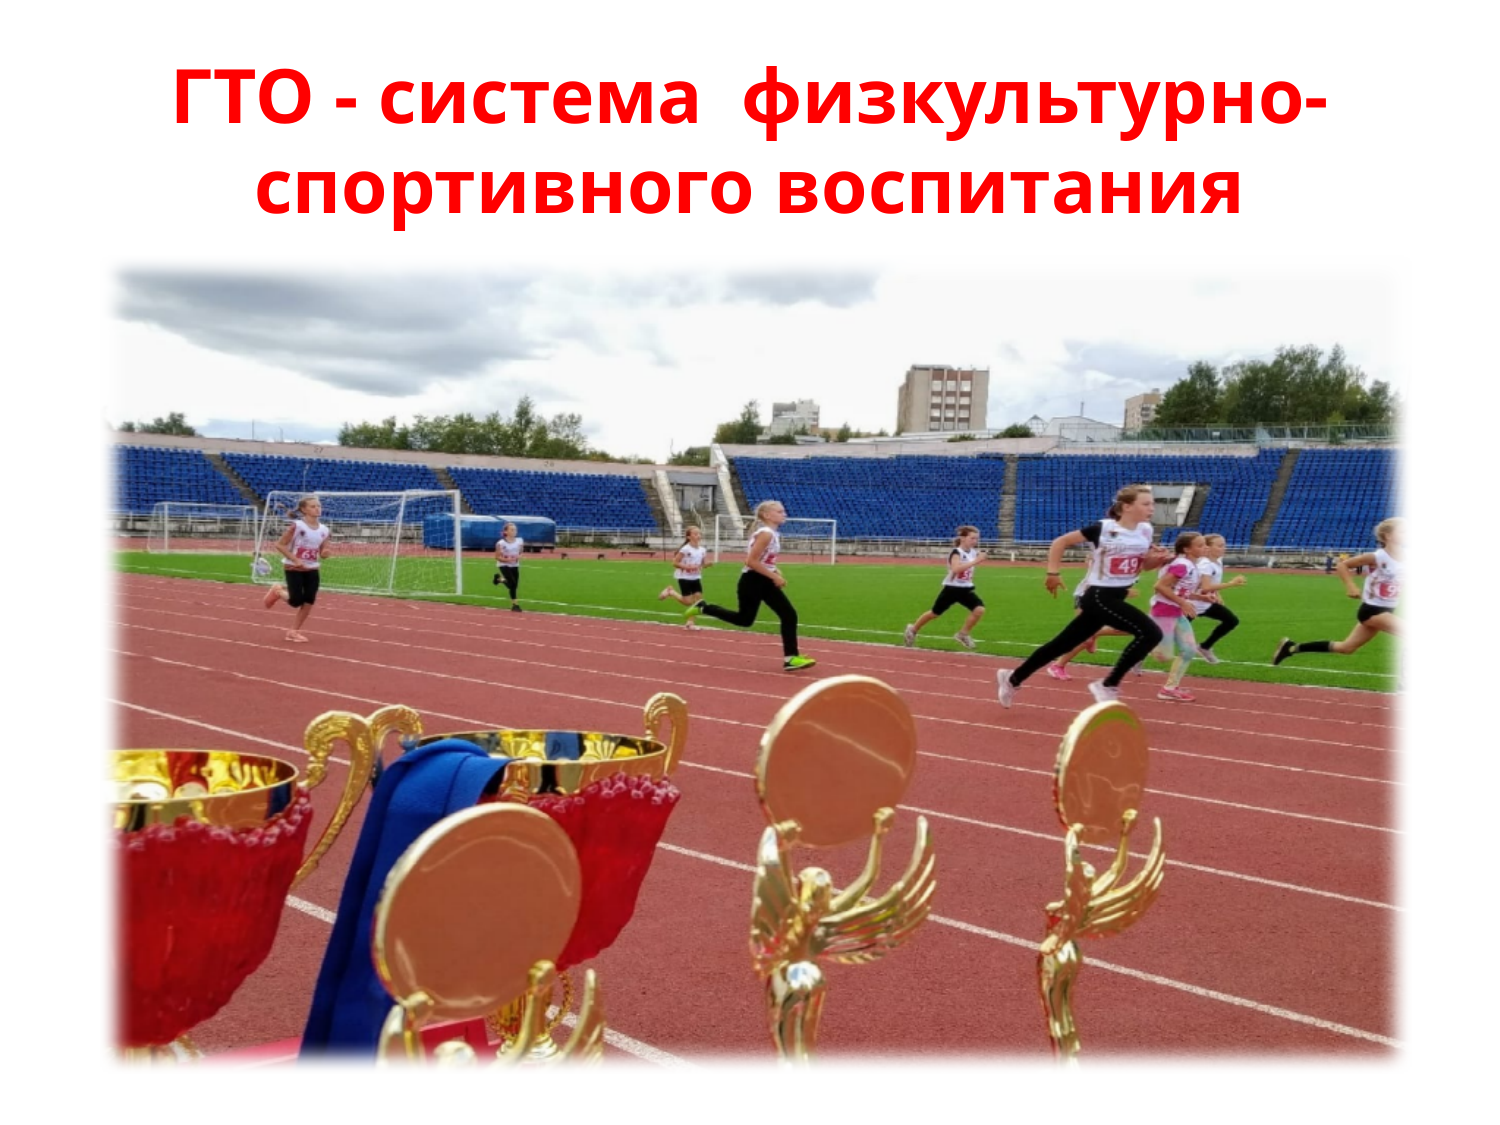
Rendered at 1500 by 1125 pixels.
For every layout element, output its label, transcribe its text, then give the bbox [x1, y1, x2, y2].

title ГТО - система физкультурно-спортивного воспитания [75, 45, 1425, 233]
picture [100, 255, 1412, 1075]
